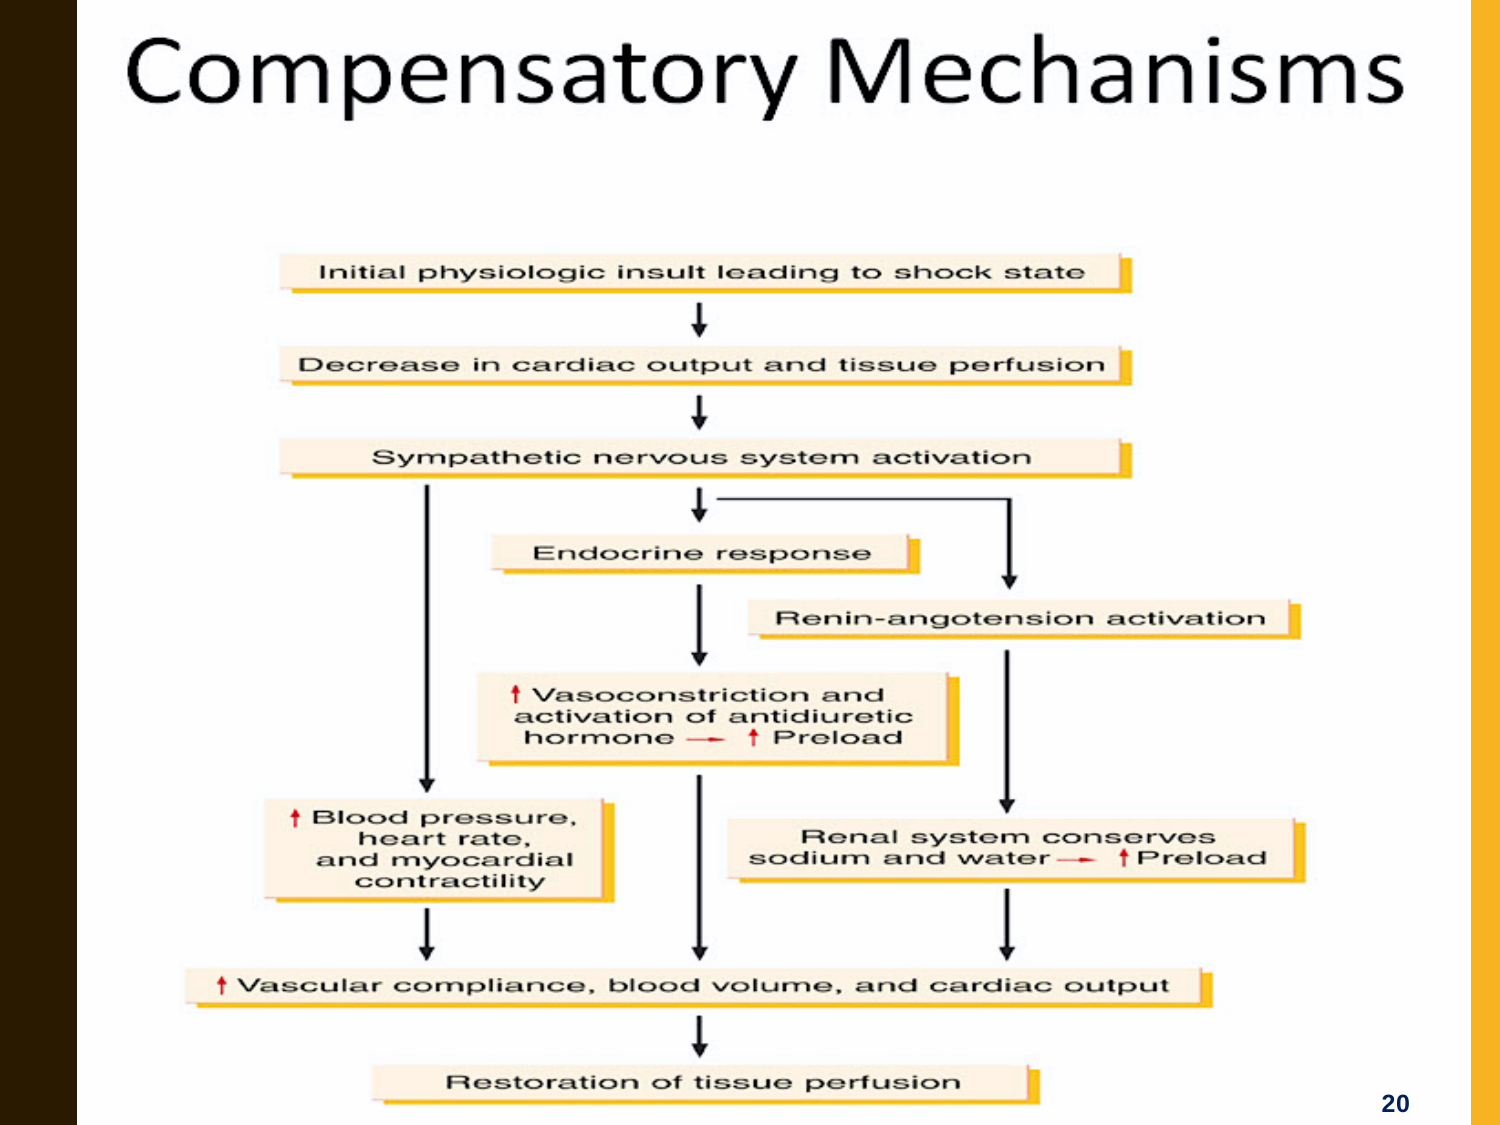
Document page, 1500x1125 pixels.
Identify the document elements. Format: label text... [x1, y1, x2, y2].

text_box [77, 0, 1471, 1125]
text_box 20 [1379, 1087, 1413, 1118]
